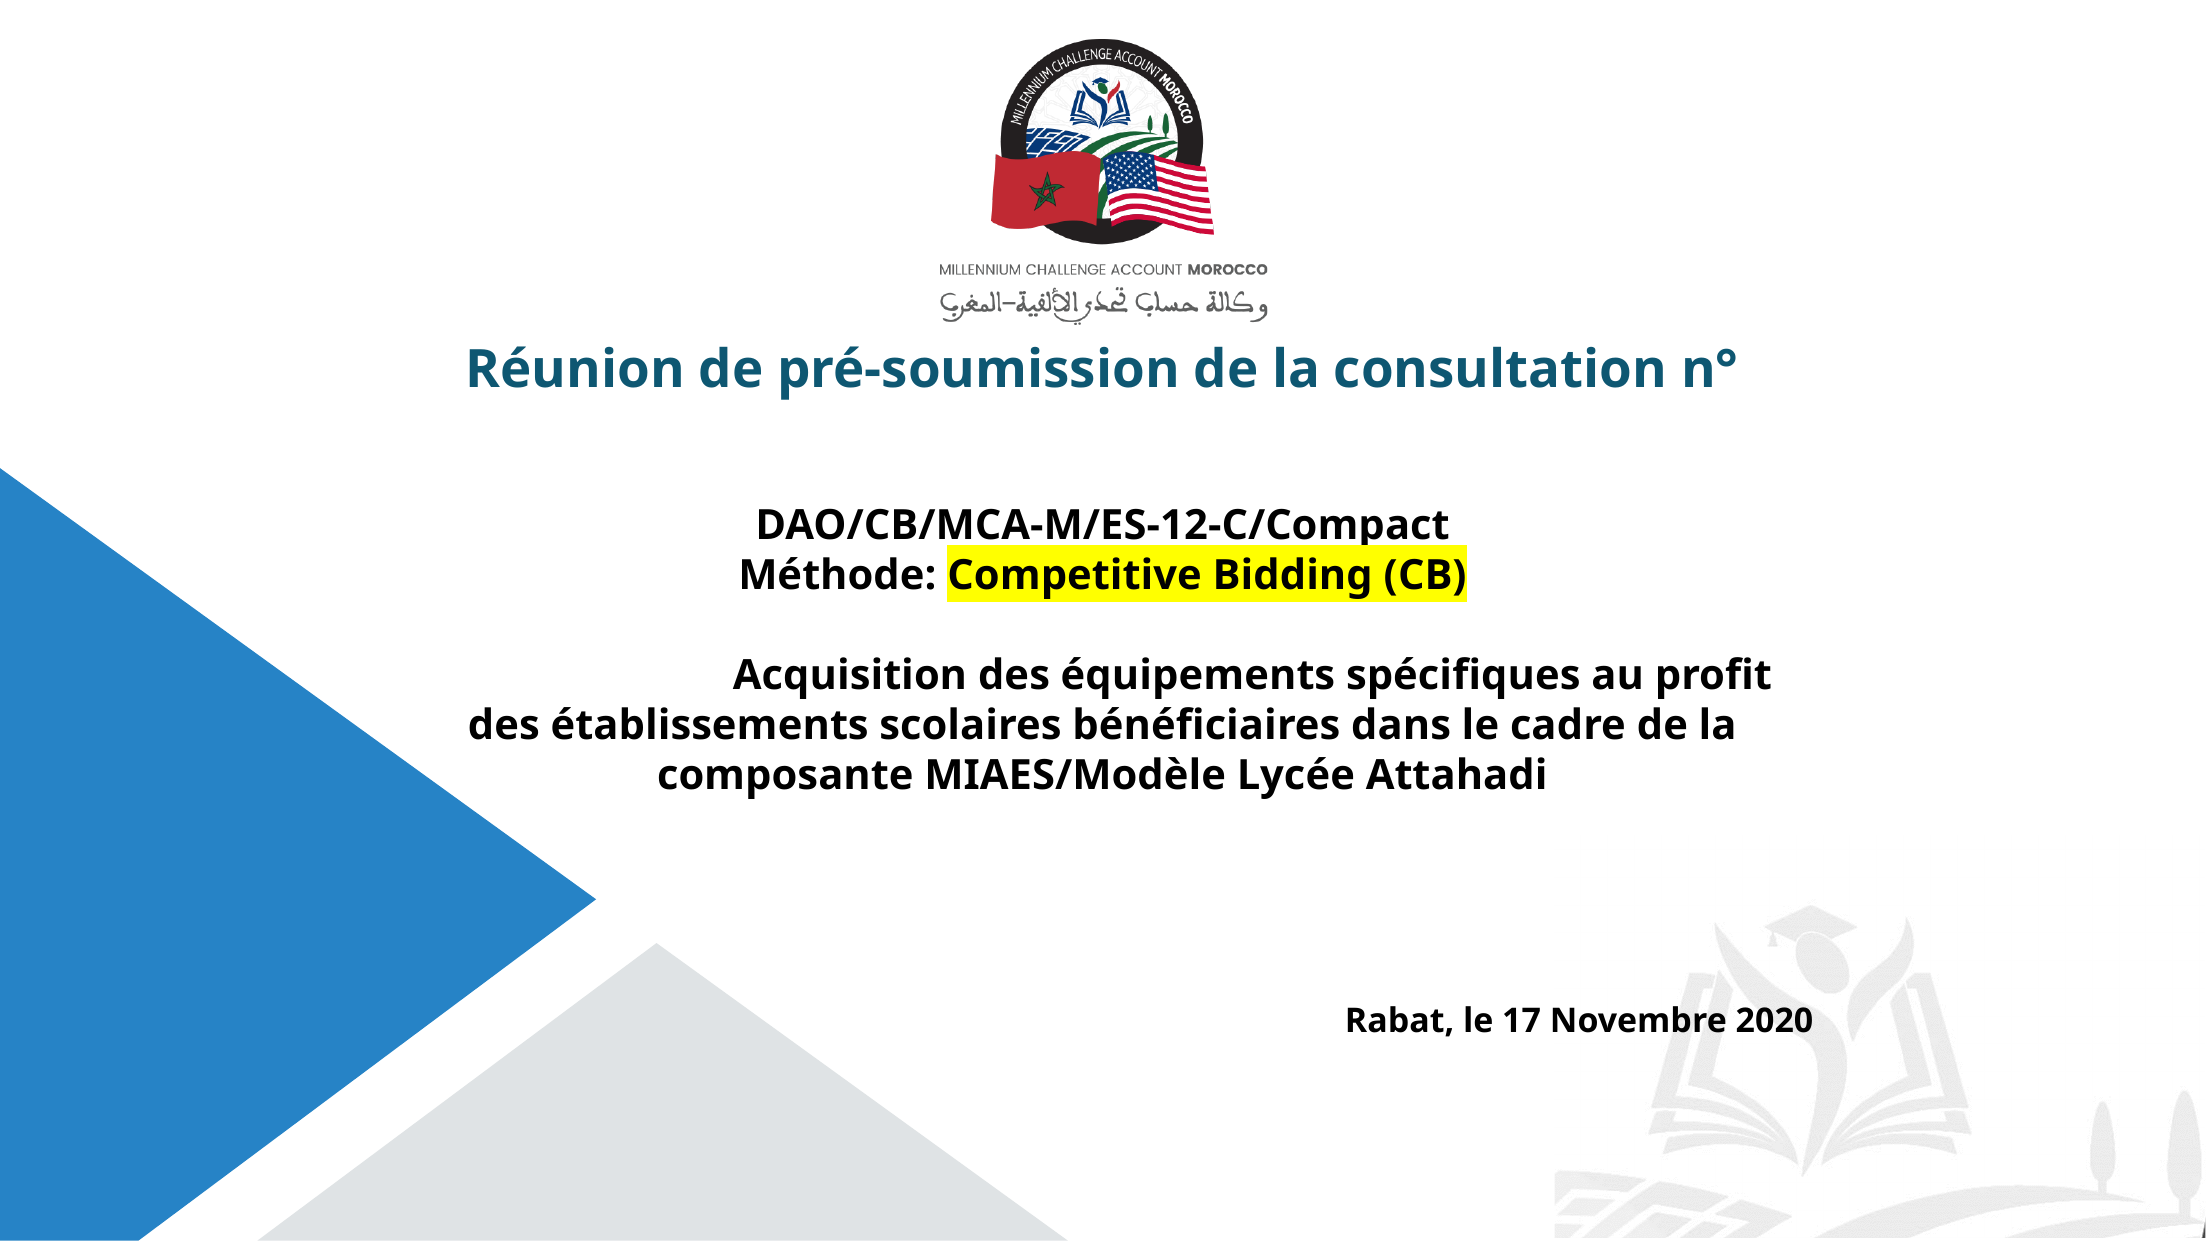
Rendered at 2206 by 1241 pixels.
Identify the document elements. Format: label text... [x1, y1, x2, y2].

picture [1554, 835, 2206, 1239]
picture [930, 29, 1276, 332]
text_box Réunion de pré-soumission de la consultation n° DAO/CB/MCA-M/ES-12-C/Compact Méthode: Competitive Bidding (CB) Acquisition des équipements spécifiques au profit des établissements scolaires bénéficiaires dans le cadre de la composante MIAES/Modèle Lycée Attahadi Rabat, le 17 Novembre 2020 [376, 326, 1829, 1047]
